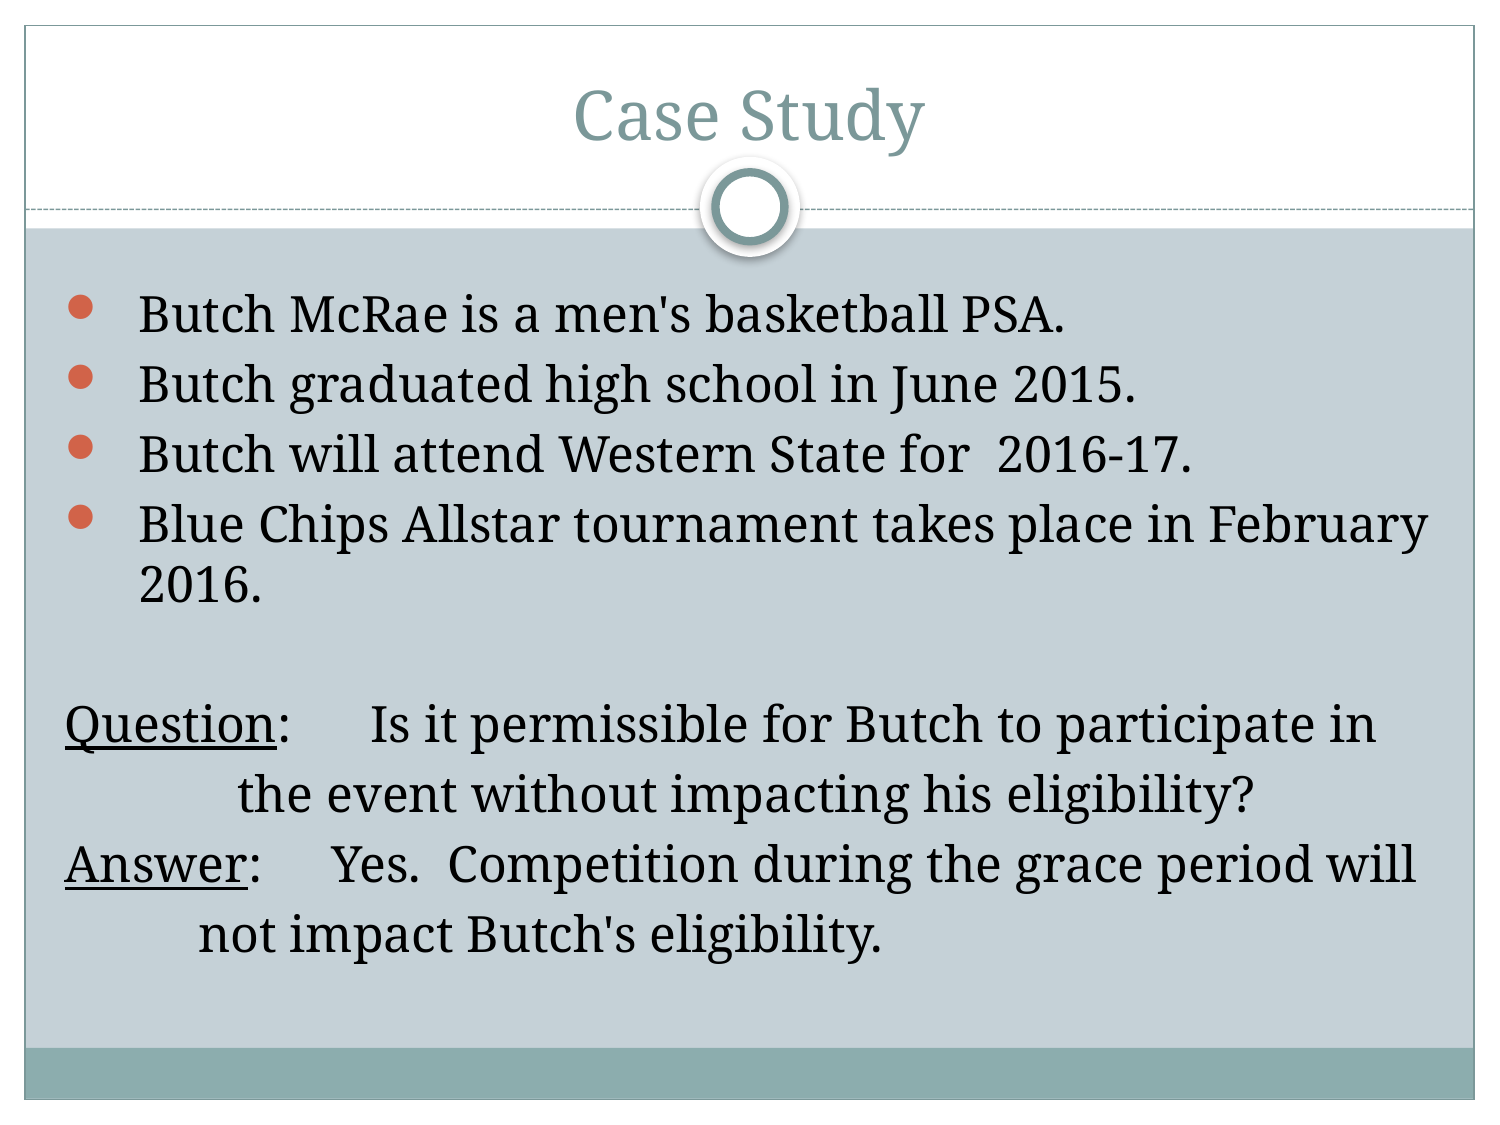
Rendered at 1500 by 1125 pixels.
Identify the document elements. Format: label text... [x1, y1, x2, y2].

list Butch McRae is a men's basketball PSA. Butch graduated high school in June 2015. Butch will attend Western State for 2016-17. Blue Chips Allstar tournament takes place in February 2016. Question: Is it permissible for Butch to participate in the event without impacting his eligibility? Answer: Yes. Competition during the grace period will not impact Butch's eligibility. [50, 275, 1445, 1025]
title Case Study [49, 37, 1450, 162]
